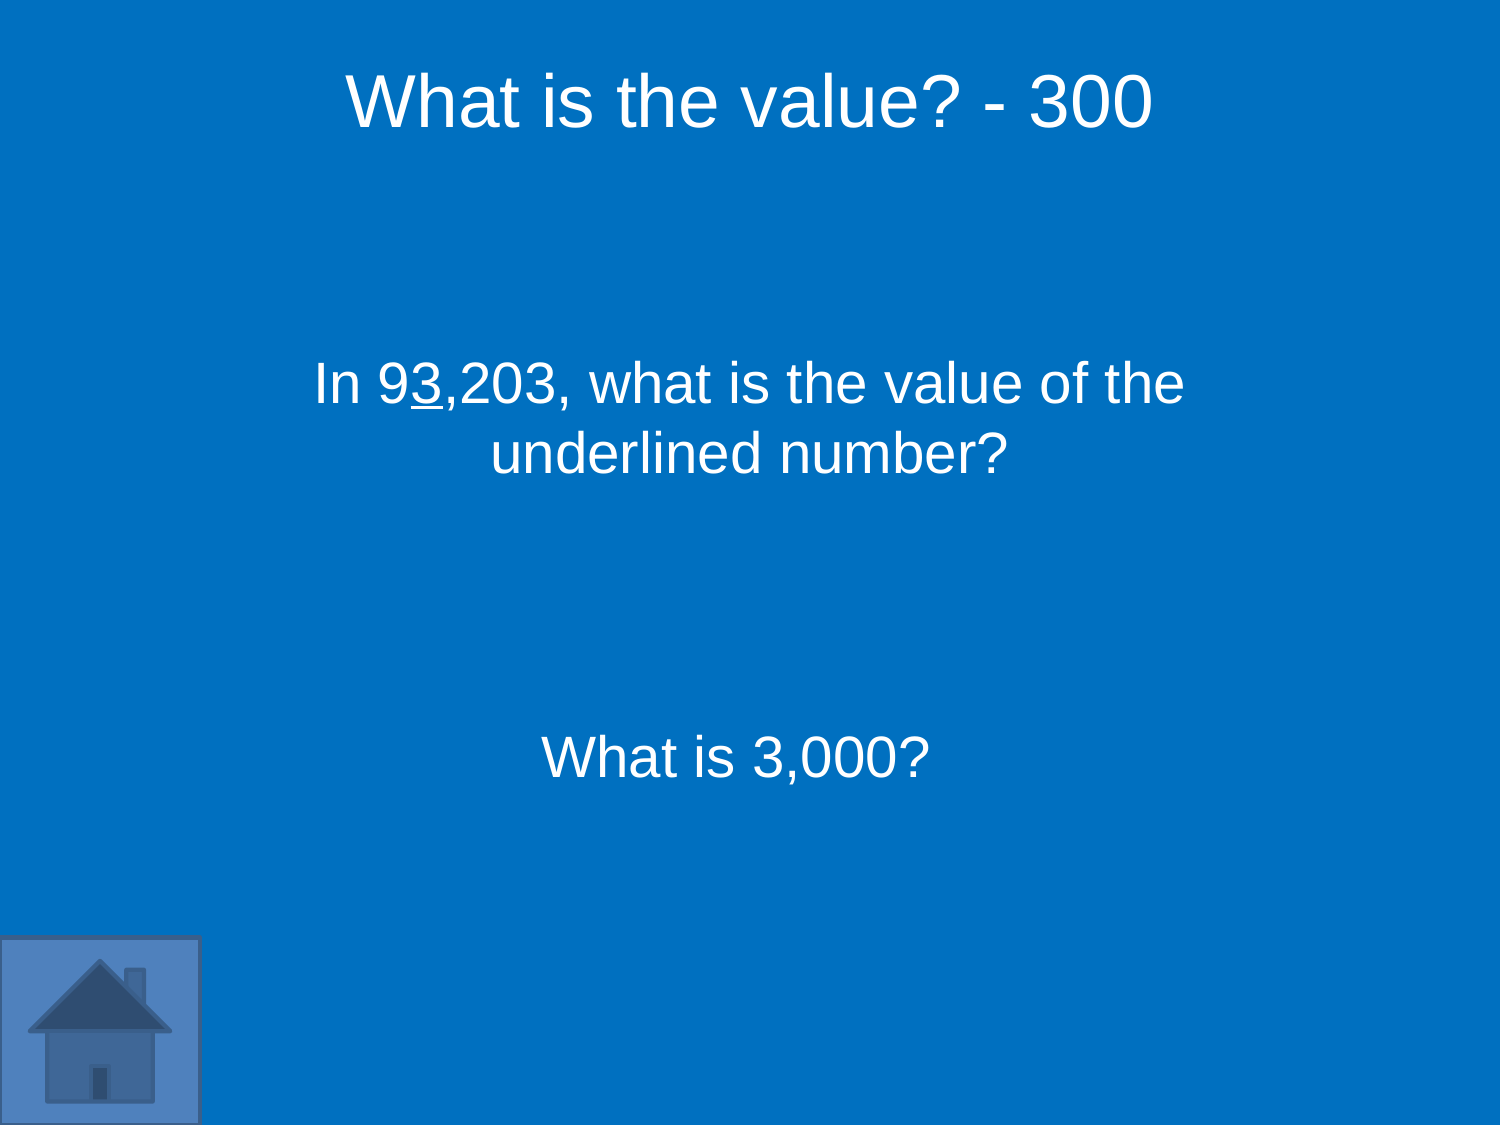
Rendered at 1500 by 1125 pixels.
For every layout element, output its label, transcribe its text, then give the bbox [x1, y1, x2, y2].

text_box What is 3,000? [74, 249, 1425, 1088]
text_box What is the value? - 300 [74, 45, 1425, 233]
text_box In 93,203, what is the value of the underlined number? [162, 337, 1338, 493]
text_box [0, 935, 202, 1125]
